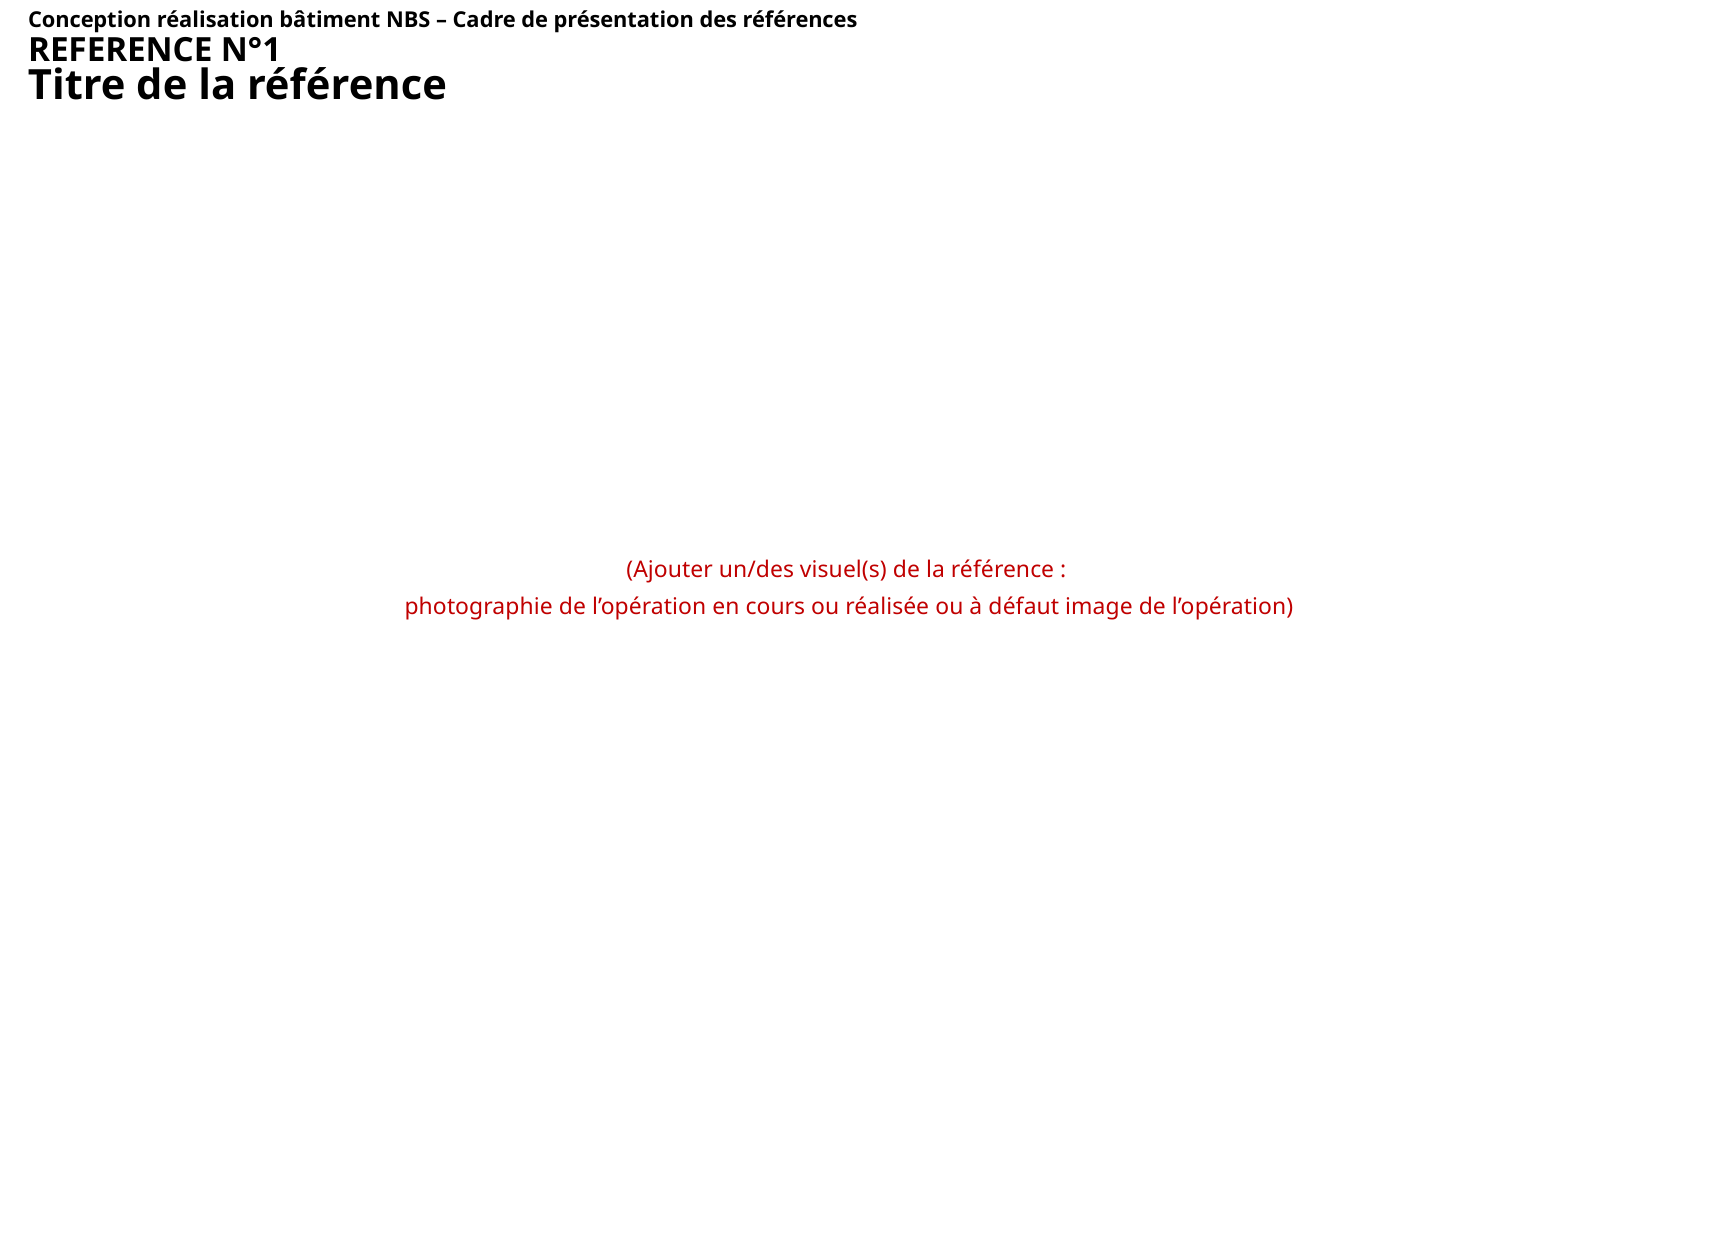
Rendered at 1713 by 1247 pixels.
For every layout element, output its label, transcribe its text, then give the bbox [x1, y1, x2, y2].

text_box (Ajouter un/des visuel(s) de la référence : photographie de l’opération en cours ou réalisée ou à défaut image de l’opération) [0, 112, 1700, 1231]
text_box Conception réalisation bâtiment NBS – Cadre de présentation des références REFERENCE N°1 [13, 15, 1020, 55]
text_box Titre de la référence [13, 55, 1121, 112]
